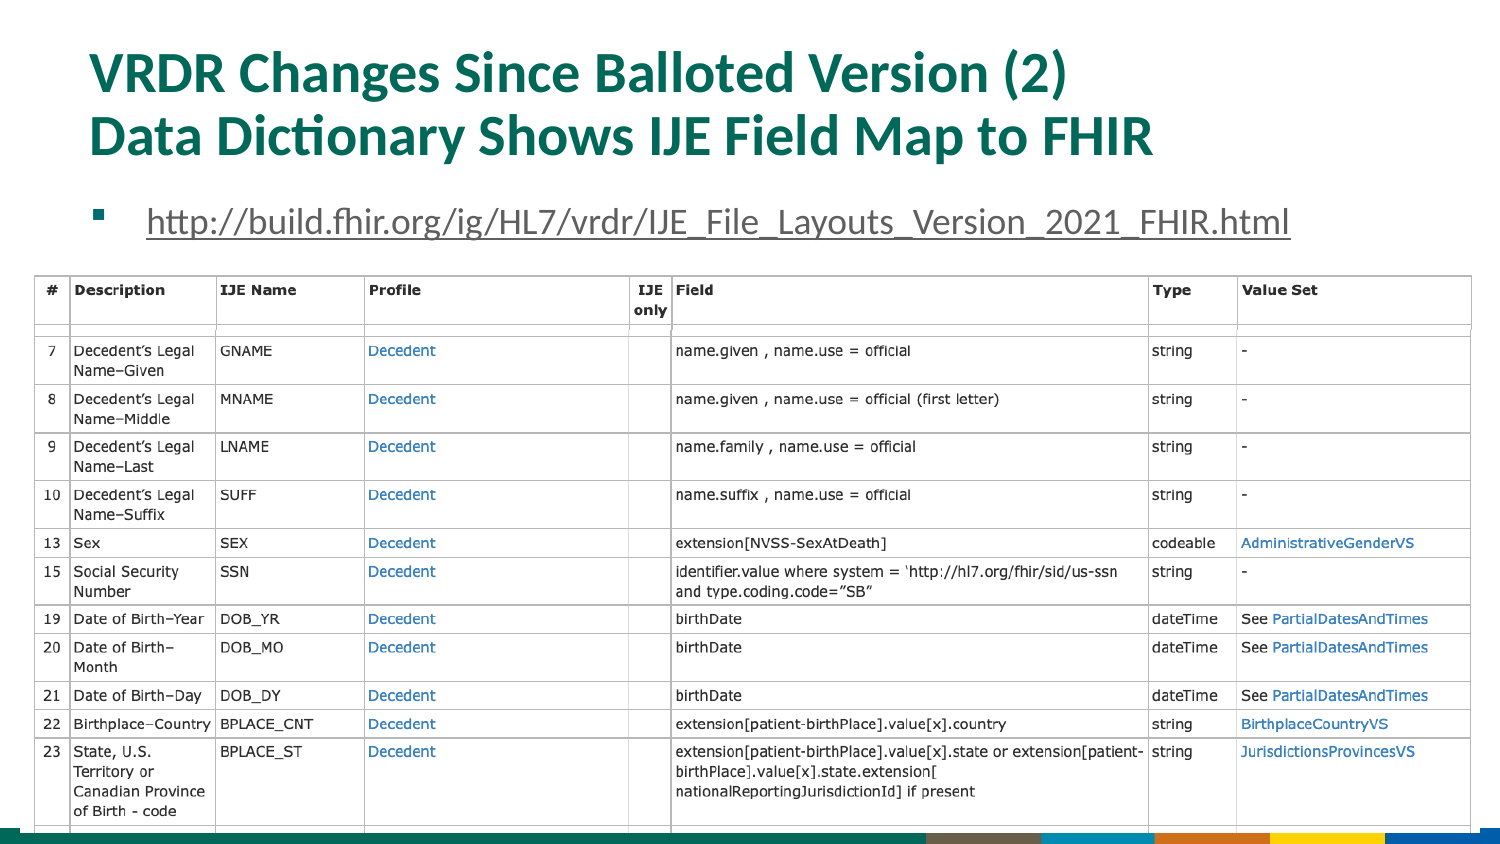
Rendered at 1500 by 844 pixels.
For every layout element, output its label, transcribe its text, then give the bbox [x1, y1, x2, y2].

title VRDR Changes Since Balloted Version (2) Data Dictionary Shows IJE Field Map to FHIR [75, 33, 1425, 175]
list http://build.fhir.org/ig/HL7/vrdr/IJE_File_Layouts_Version_2021_FHIR.html [75, 190, 1425, 268]
picture [0, 270, 1500, 844]
